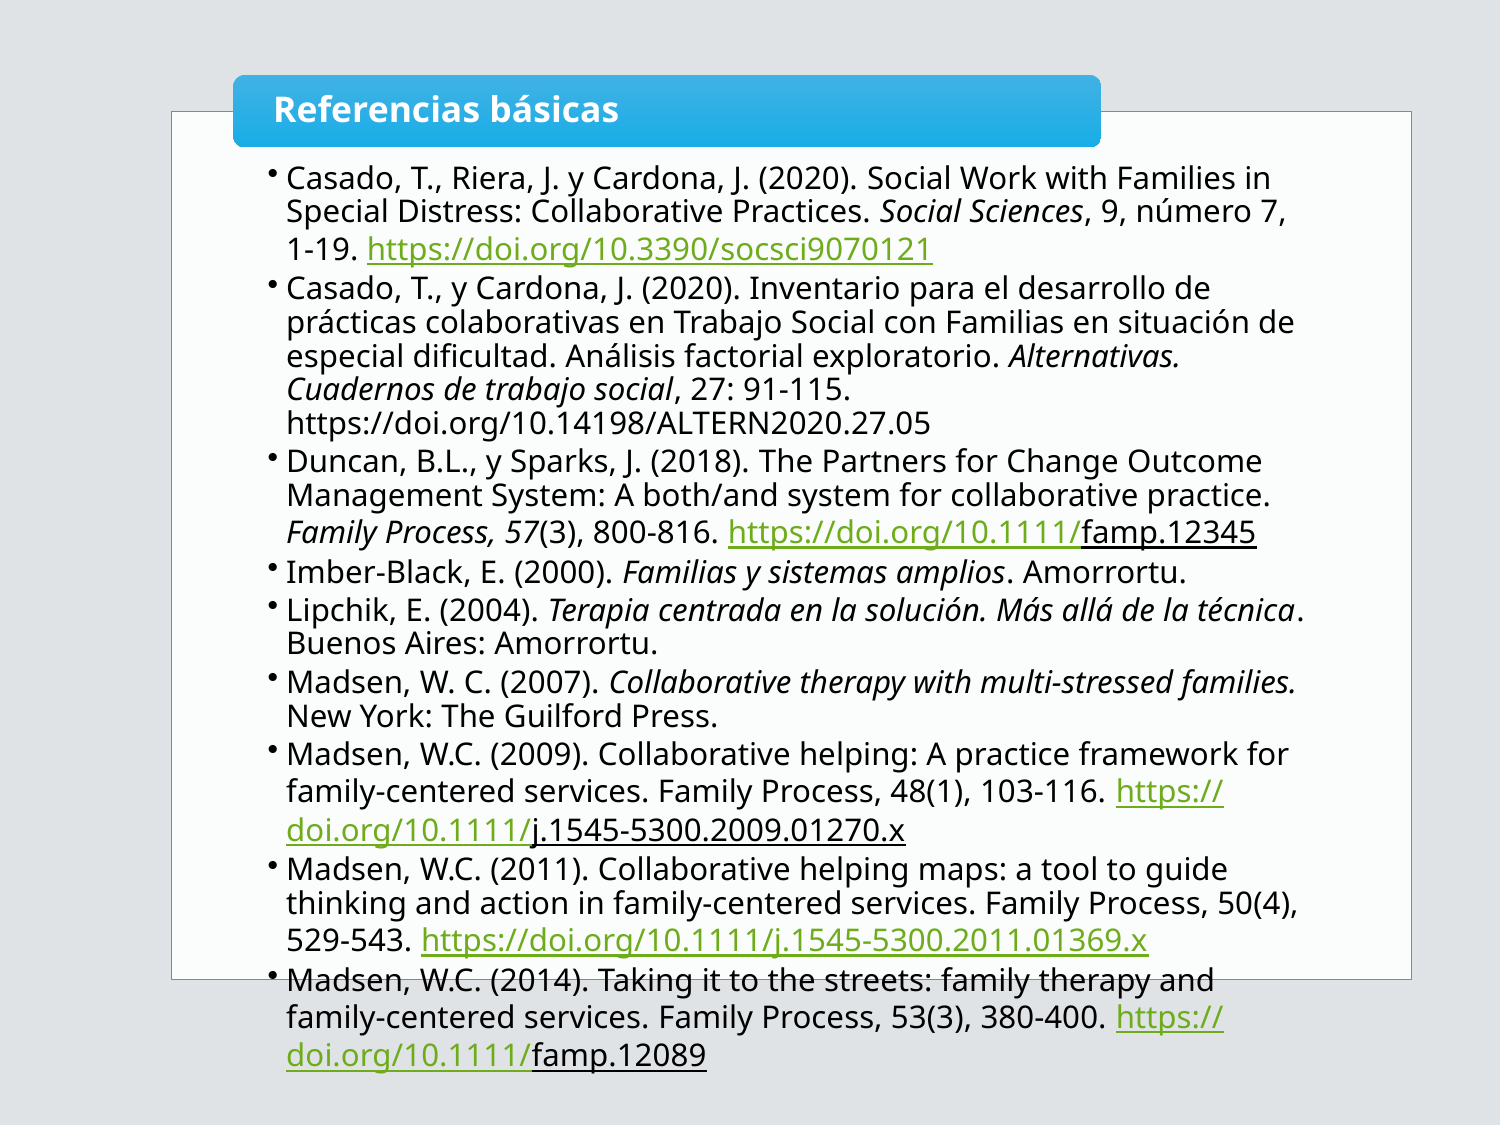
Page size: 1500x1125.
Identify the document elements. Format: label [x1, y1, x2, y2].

list [171, 30, 1412, 1024]
